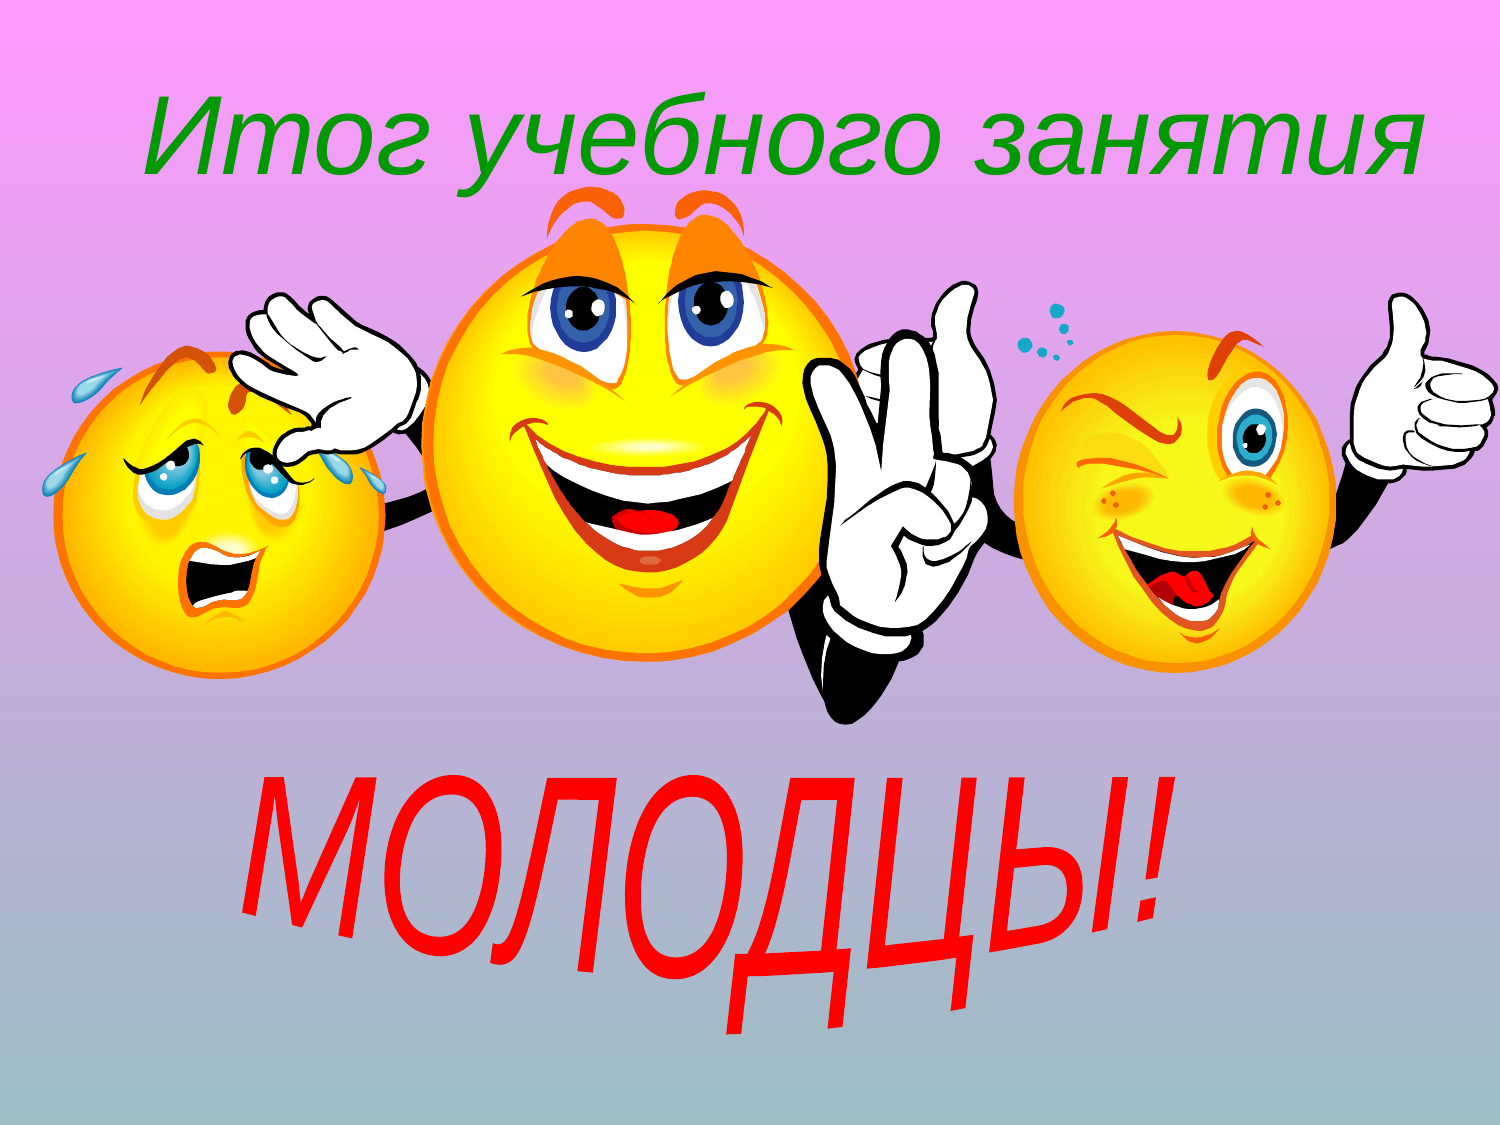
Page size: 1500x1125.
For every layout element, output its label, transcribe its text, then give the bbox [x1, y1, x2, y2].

text_box Итог учебного занятия [126, 54, 1443, 205]
picture [40, 184, 1500, 727]
